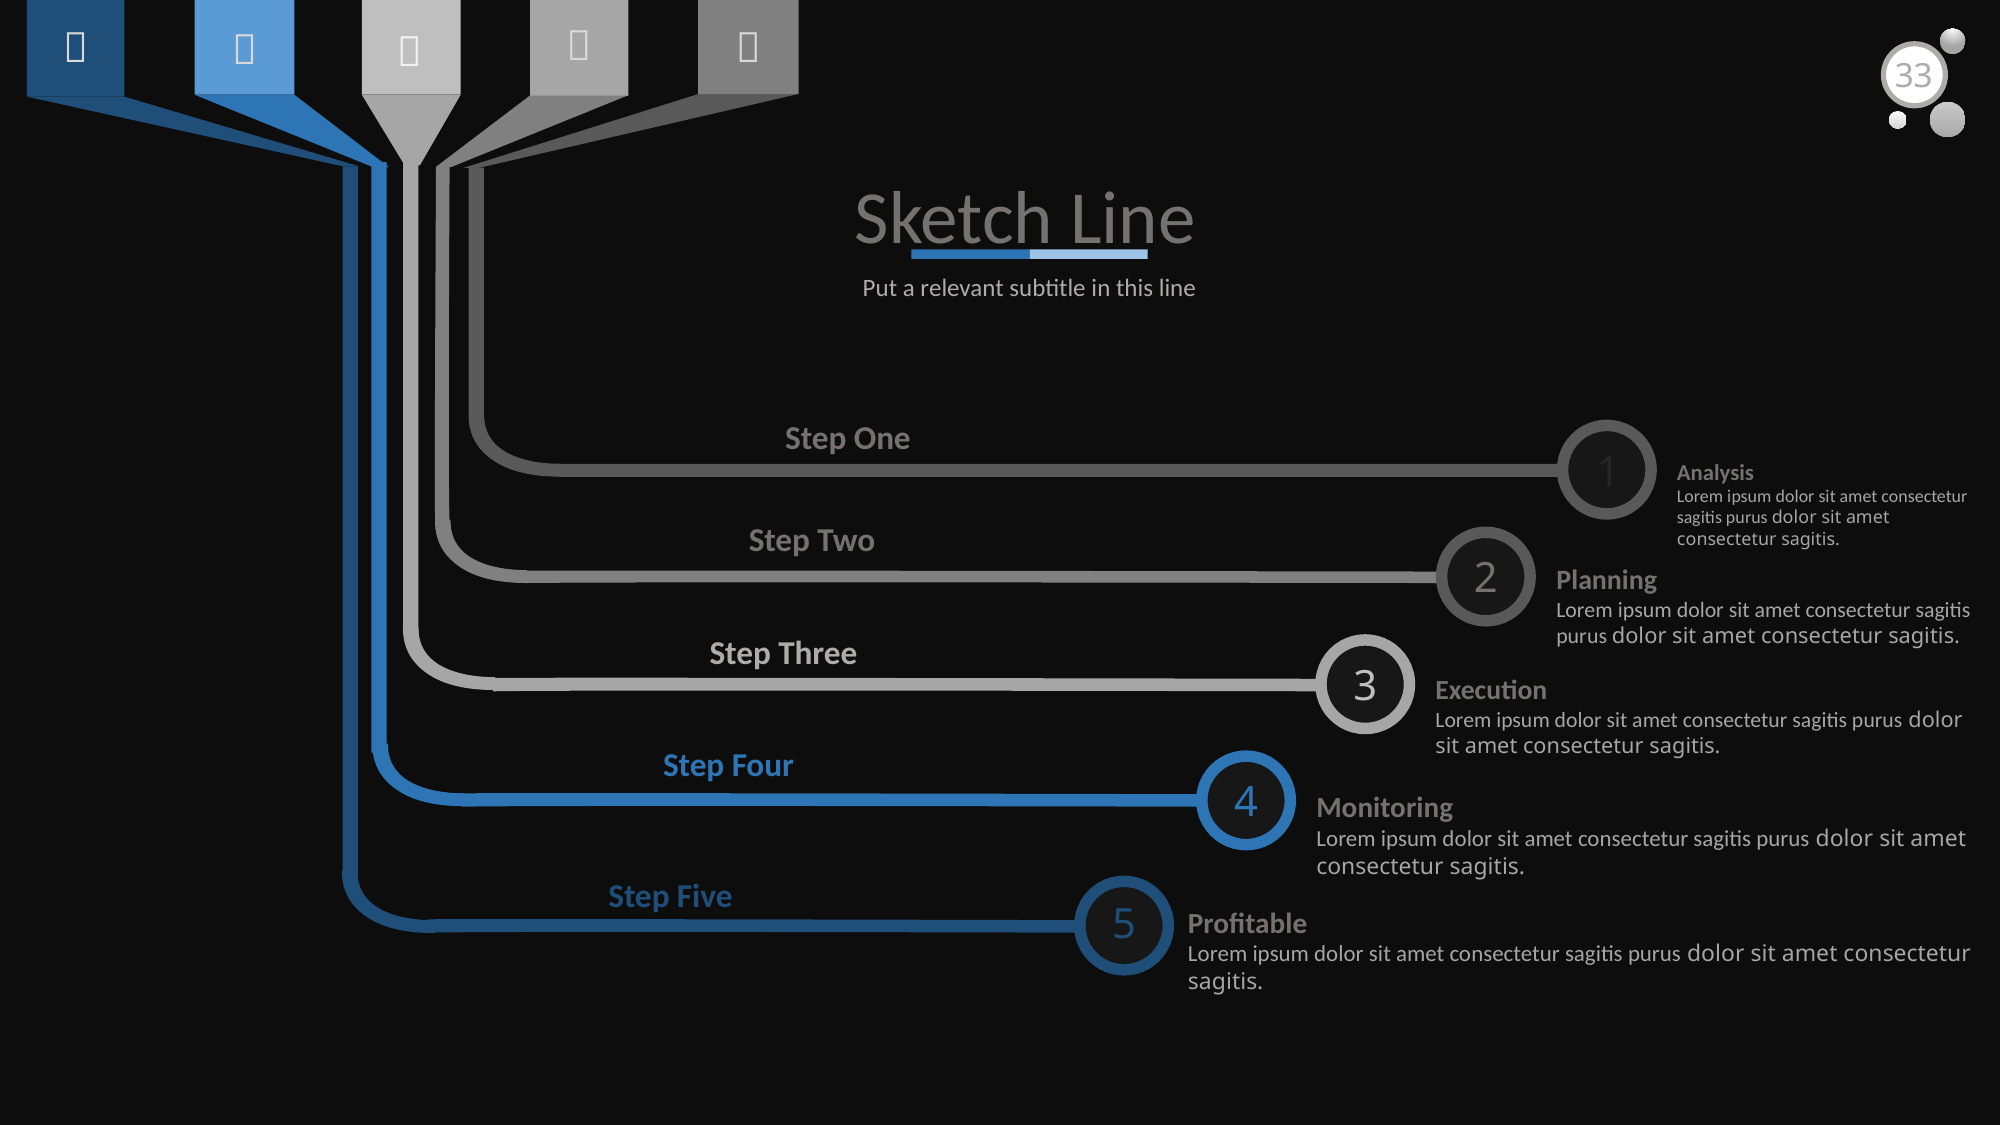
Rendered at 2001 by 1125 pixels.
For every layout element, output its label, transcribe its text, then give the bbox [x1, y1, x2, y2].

text_box Analysis Lorem ipsum dolor sit amet consectetur sagitis purus dolor sit amet consectetur sagitis. [1661, 449, 1991, 552]
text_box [911, 249, 1148, 259]
text_box [0, 0, 2000, 1125]
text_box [1410, 0, 1531, 621]
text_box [1876, 28, 1966, 138]
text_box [1169, 0, 1291, 845]
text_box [1291, 0, 1410, 729]
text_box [26, 0, 1169, 970]
text_box Execution Lorem ipsum dolor sit amet consectetur sagitis purus dolor sit amet consectetur sagitis. [1420, 664, 1995, 766]
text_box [35, 11, 789, 83]
text_box Profitable Lorem ipsum dolor sit amet consectetur sagitis purus dolor sit amet consectetur sagitis. [1172, 890, 1991, 1008]
text_box Planning Lorem ipsum dolor sit amet consectetur sagitis purus dolor sit amet consectetur sagitis. [1541, 552, 1993, 658]
text_box Monitoring Lorem ipsum dolor sit amet consectetur sagitis purus dolor sit amet consectetur sagitis. [1301, 781, 1993, 887]
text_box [1531, 0, 1652, 514]
